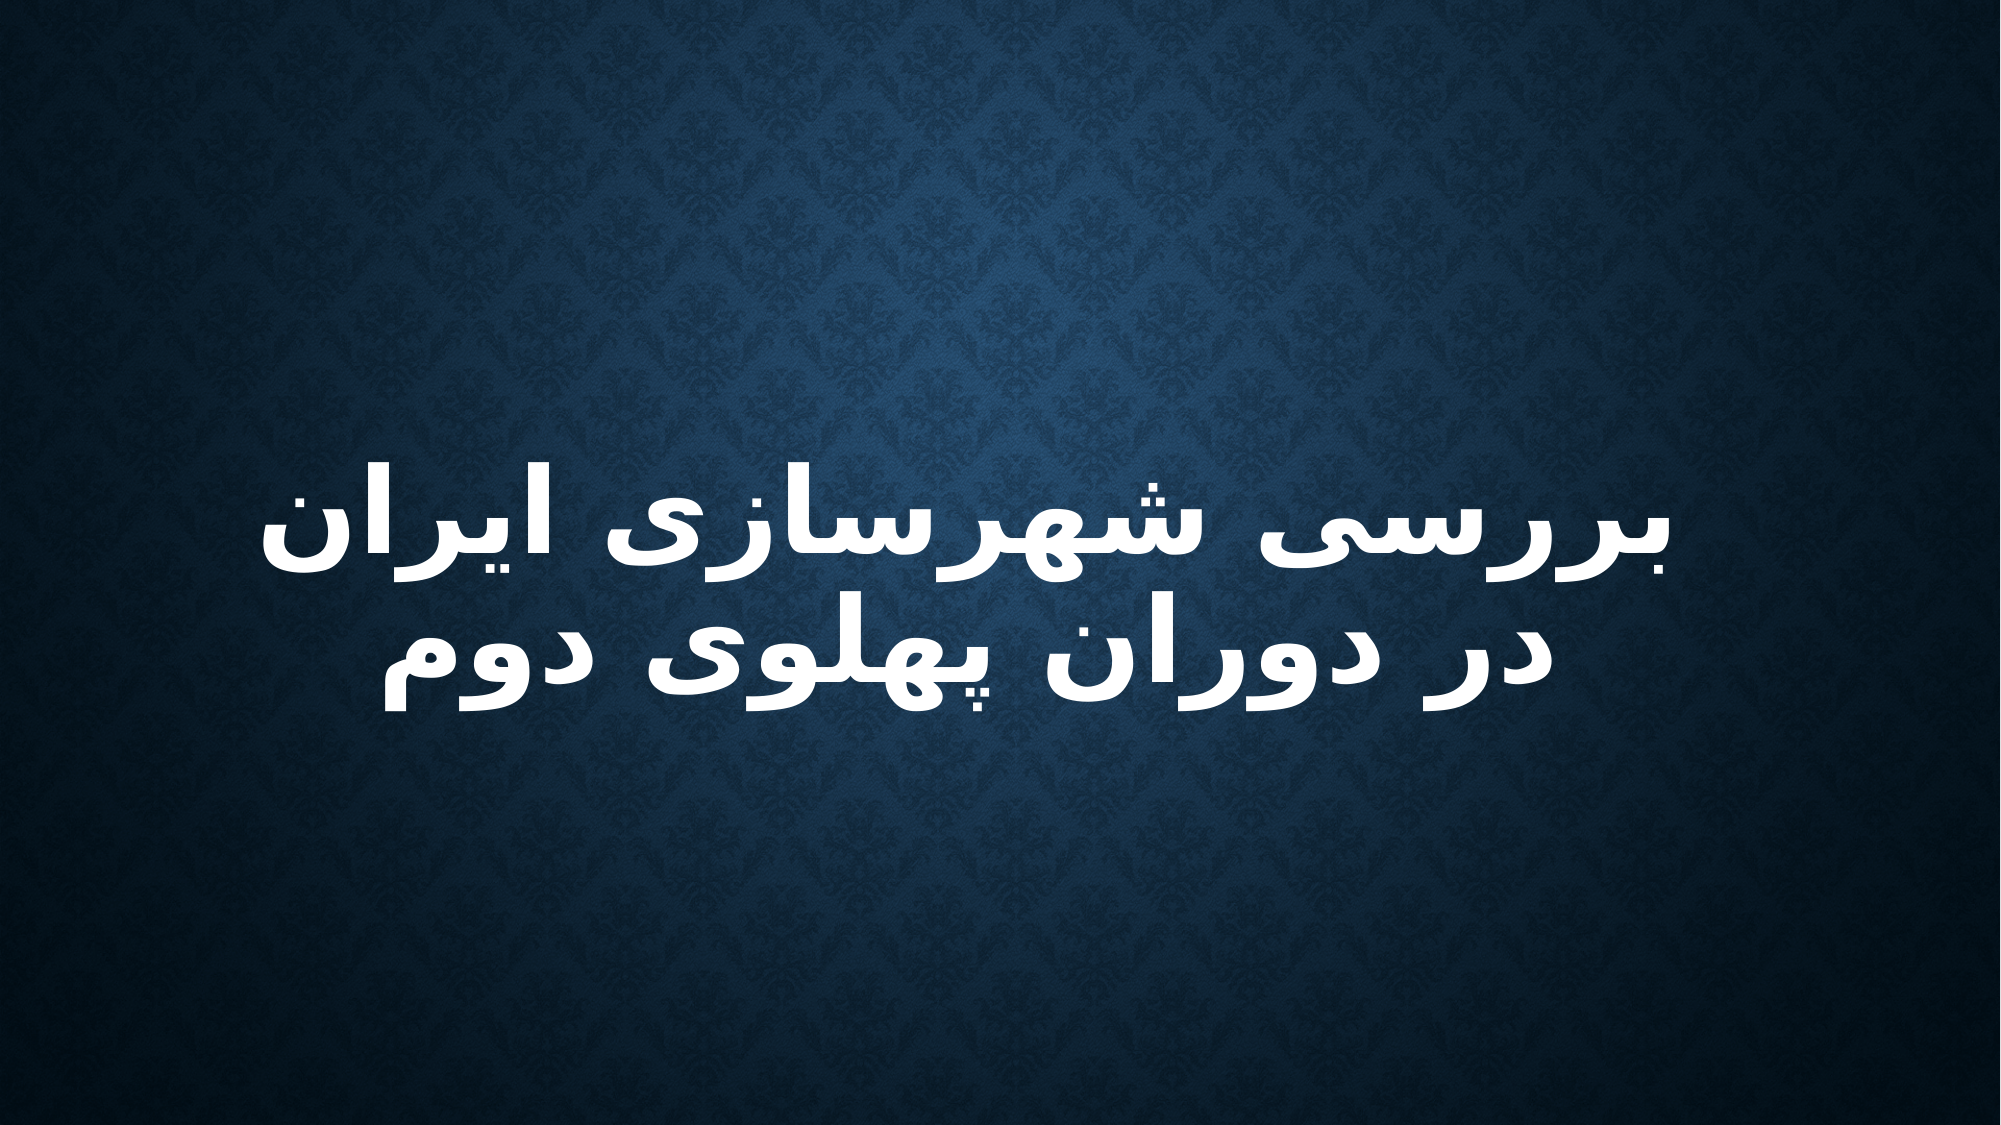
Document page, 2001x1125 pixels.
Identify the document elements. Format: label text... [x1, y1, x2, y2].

title بررسی شهرسازی ایران در دوران پهلوی دوم [230, 383, 1707, 776]
